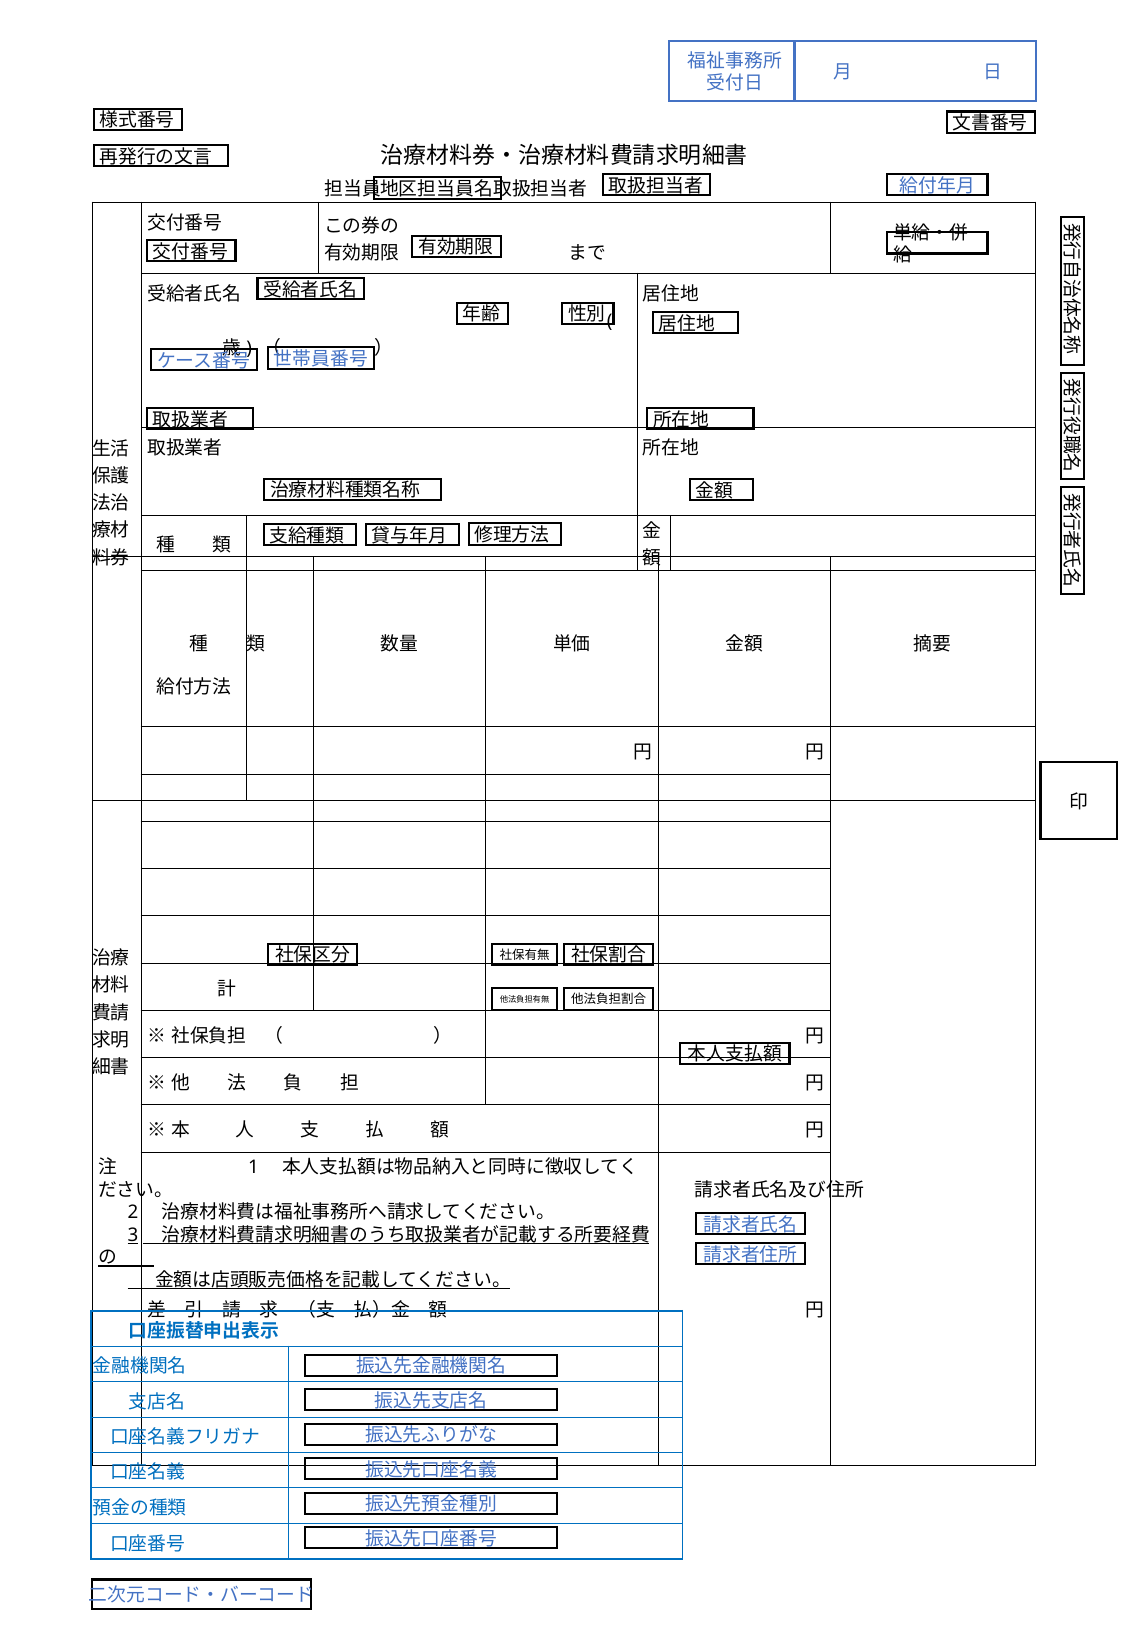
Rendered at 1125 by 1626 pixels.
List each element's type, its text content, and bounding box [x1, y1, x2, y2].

table_cell [289, 1382, 331, 1417]
text_box 取扱担当者 [602, 173, 711, 196]
table_cell [314, 964, 485, 1010]
table_cell [314, 916, 485, 963]
table_cell 金額 [638, 516, 670, 556]
table_cell ※社保負担 （ ） [142, 1011, 485, 1057]
text_box 支給種類 [263, 523, 357, 546]
table_cell [247, 516, 637, 556]
table_cell [486, 916, 658, 963]
table_cell ※他 法 負 担 [142, 1058, 485, 1104]
table_header 治療材料費請求明細書 [93, 557, 141, 1170]
text_box 受給者氏名 [256, 277, 365, 300]
text_box 請求者氏名及び住所 [679, 1169, 968, 1208]
table_cell 円 [659, 727, 830, 774]
text_box 取扱業者 [146, 407, 254, 430]
table_cell [331, 1480, 505, 1487]
table_cell [289, 1418, 331, 1452]
text_box 二次元コード・バーコード [91, 1578, 312, 1610]
table_header 種 類 [142, 557, 313, 726]
text_box 居住地 [652, 311, 739, 334]
table_cell [314, 727, 485, 774]
text_box 請求者氏名 [695, 1212, 806, 1235]
table_header この券の 有効期限 まで [319, 203, 830, 273]
table_cell 所在地 [638, 428, 1035, 515]
table_cell [314, 869, 485, 915]
table_cell [331, 1549, 505, 1558]
table_cell [486, 775, 658, 821]
text_box 社保有無 [491, 943, 558, 966]
text_box 振込先支店名 [304, 1388, 558, 1411]
text_box 発行者氏名 [1060, 486, 1085, 595]
text_box 他法負担割合 [563, 987, 654, 1011]
table_cell [142, 869, 313, 915]
table_cell [486, 1011, 658, 1057]
table_cell [659, 822, 830, 868]
table_cell [486, 822, 658, 868]
table_cell 計 [142, 964, 313, 1010]
text_box 文書番号 [946, 110, 1036, 134]
text_box 治療材料券・治療材料費請求明細書 [338, 133, 790, 176]
text_box ケース番号 [150, 348, 258, 371]
table_cell [142, 822, 313, 868]
text_box 振込先口座番号 [304, 1526, 558, 1549]
text_box 貸与年月 [365, 523, 460, 546]
table_header 摘要 [831, 557, 1035, 726]
table_cell [602, 1453, 682, 1487]
table_cell 口座番号 [92, 1524, 288, 1558]
text_box 地区担当員名 [373, 176, 502, 200]
text_box 金額 [689, 478, 754, 501]
table_header 交付番号 [142, 203, 318, 273]
table_cell [505, 1524, 602, 1558]
table_cell [331, 1411, 505, 1417]
table_cell 種 類 [142, 516, 246, 556]
table_cell [831, 727, 1035, 1465]
table_cell 受給者氏名 ( 歳) （ ） [142, 274, 637, 427]
table_cell [602, 1488, 682, 1523]
text_box 所在地 [646, 407, 755, 430]
table_cell 居住地 [638, 274, 1035, 427]
table_cell [505, 1418, 602, 1452]
table_cell [331, 1488, 505, 1492]
table_cell ※本 人 支 払 額 [142, 1105, 658, 1152]
table_cell 支店名 [92, 1382, 288, 1417]
text_box 注 1 本人支払額は物品納入と同時に徴収してください。 2 治療材料費は福祉事務所へ請求してください。 3 治療材料費請求明細書のうち取扱業者が記載する所要経費の 金額は店頭販売価格を記載してください。 [91, 1170, 661, 1275]
text_box 本人支払額 [679, 1042, 791, 1065]
text_box 請求者住所 [695, 1242, 806, 1265]
table_cell 円 [486, 727, 658, 774]
table_cell 差 引 請 求 （支 払）金 額 [142, 1275, 658, 1310]
table_header 数量 [314, 557, 485, 726]
table_header 口座振替申出表示 [92, 1312, 682, 1346]
table_cell [289, 1524, 331, 1558]
text_box 発行自治体名称 [1060, 216, 1085, 366]
table_cell [331, 1377, 505, 1381]
text_box 治療材料種類名称 [263, 478, 442, 501]
text_box 交付番号 [146, 239, 237, 262]
table_cell [331, 1515, 505, 1523]
table_cell [505, 1488, 602, 1523]
text_box 有効期限 [411, 235, 502, 258]
text_box 振込先金融機関名 [304, 1354, 558, 1377]
table_cell 円 [659, 1105, 830, 1152]
table_cell 預金の種類 [92, 1488, 288, 1523]
text_box 年齢 [456, 302, 509, 325]
table_cell [331, 1446, 505, 1452]
table_cell [486, 1058, 658, 1104]
text_box 発行役職名 [1060, 372, 1085, 480]
text_box 社保区分 [267, 943, 358, 966]
table_cell [289, 1488, 331, 1523]
table_cell [289, 1347, 331, 1381]
table_cell [659, 964, 830, 1010]
table_cell [602, 1524, 682, 1558]
text_box 様式番号 [93, 108, 183, 131]
text_box 印 [1039, 761, 1118, 840]
table_cell [331, 1347, 505, 1354]
table_header [831, 203, 1035, 273]
text_box 再発行の文言 [93, 144, 229, 167]
text_box 給付年月 [886, 173, 989, 196]
table_cell 円 [659, 1011, 830, 1057]
text_box 振込先口座名義 [304, 1457, 558, 1480]
text_box 他法負担有無 [491, 987, 558, 1011]
table_cell [659, 775, 830, 821]
table_cell [505, 1453, 602, 1487]
text_box 単給・併給 [886, 231, 989, 255]
table_cell [331, 1382, 505, 1388]
table_header 治療材料費請求明細書 [93, 1275, 141, 1310]
table_cell [289, 1453, 331, 1487]
table_cell [659, 916, 830, 963]
table_cell 円 [659, 1058, 830, 1104]
table_cell [314, 822, 485, 868]
text_box 世帯員番号 [267, 346, 375, 370]
table_cell 差 引 請 求 （支 払）金 額 [142, 1153, 658, 1170]
table_cell 口座名義フリガナ [92, 1418, 288, 1452]
table_cell [505, 1347, 602, 1381]
text_box 性別 [561, 302, 615, 325]
table_cell [142, 727, 313, 774]
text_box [669, 40, 1036, 101]
table_cell [671, 516, 1035, 556]
table_cell [314, 775, 485, 821]
table_cell [331, 1453, 505, 1457]
table_header 単価 [486, 557, 658, 726]
table_cell [602, 1382, 682, 1417]
table_cell [505, 1382, 602, 1417]
table_cell 取扱業者 [142, 428, 637, 515]
table_cell [486, 964, 658, 1010]
table_cell 円 [659, 1153, 830, 1465]
table_cell [142, 775, 313, 821]
table_cell [142, 916, 313, 963]
table_cell [602, 1347, 682, 1381]
table_header 金額 [659, 557, 830, 726]
text_box 振込先ふりがな [304, 1423, 558, 1446]
table_cell [486, 869, 658, 915]
table_cell [331, 1418, 505, 1423]
text_box 修理方法 [468, 522, 562, 546]
text_box 振込先預金種別 [304, 1492, 558, 1515]
table_cell 金融機関名 [92, 1347, 288, 1381]
text_box 担当員 取扱担当者 [90, 173, 1035, 202]
table_cell [602, 1418, 682, 1452]
text_box 社保割合 [563, 943, 654, 966]
table_header 生活保護法治療材料券 [93, 203, 141, 556]
table_cell [659, 869, 830, 915]
table_cell 口座名義 [92, 1453, 288, 1487]
